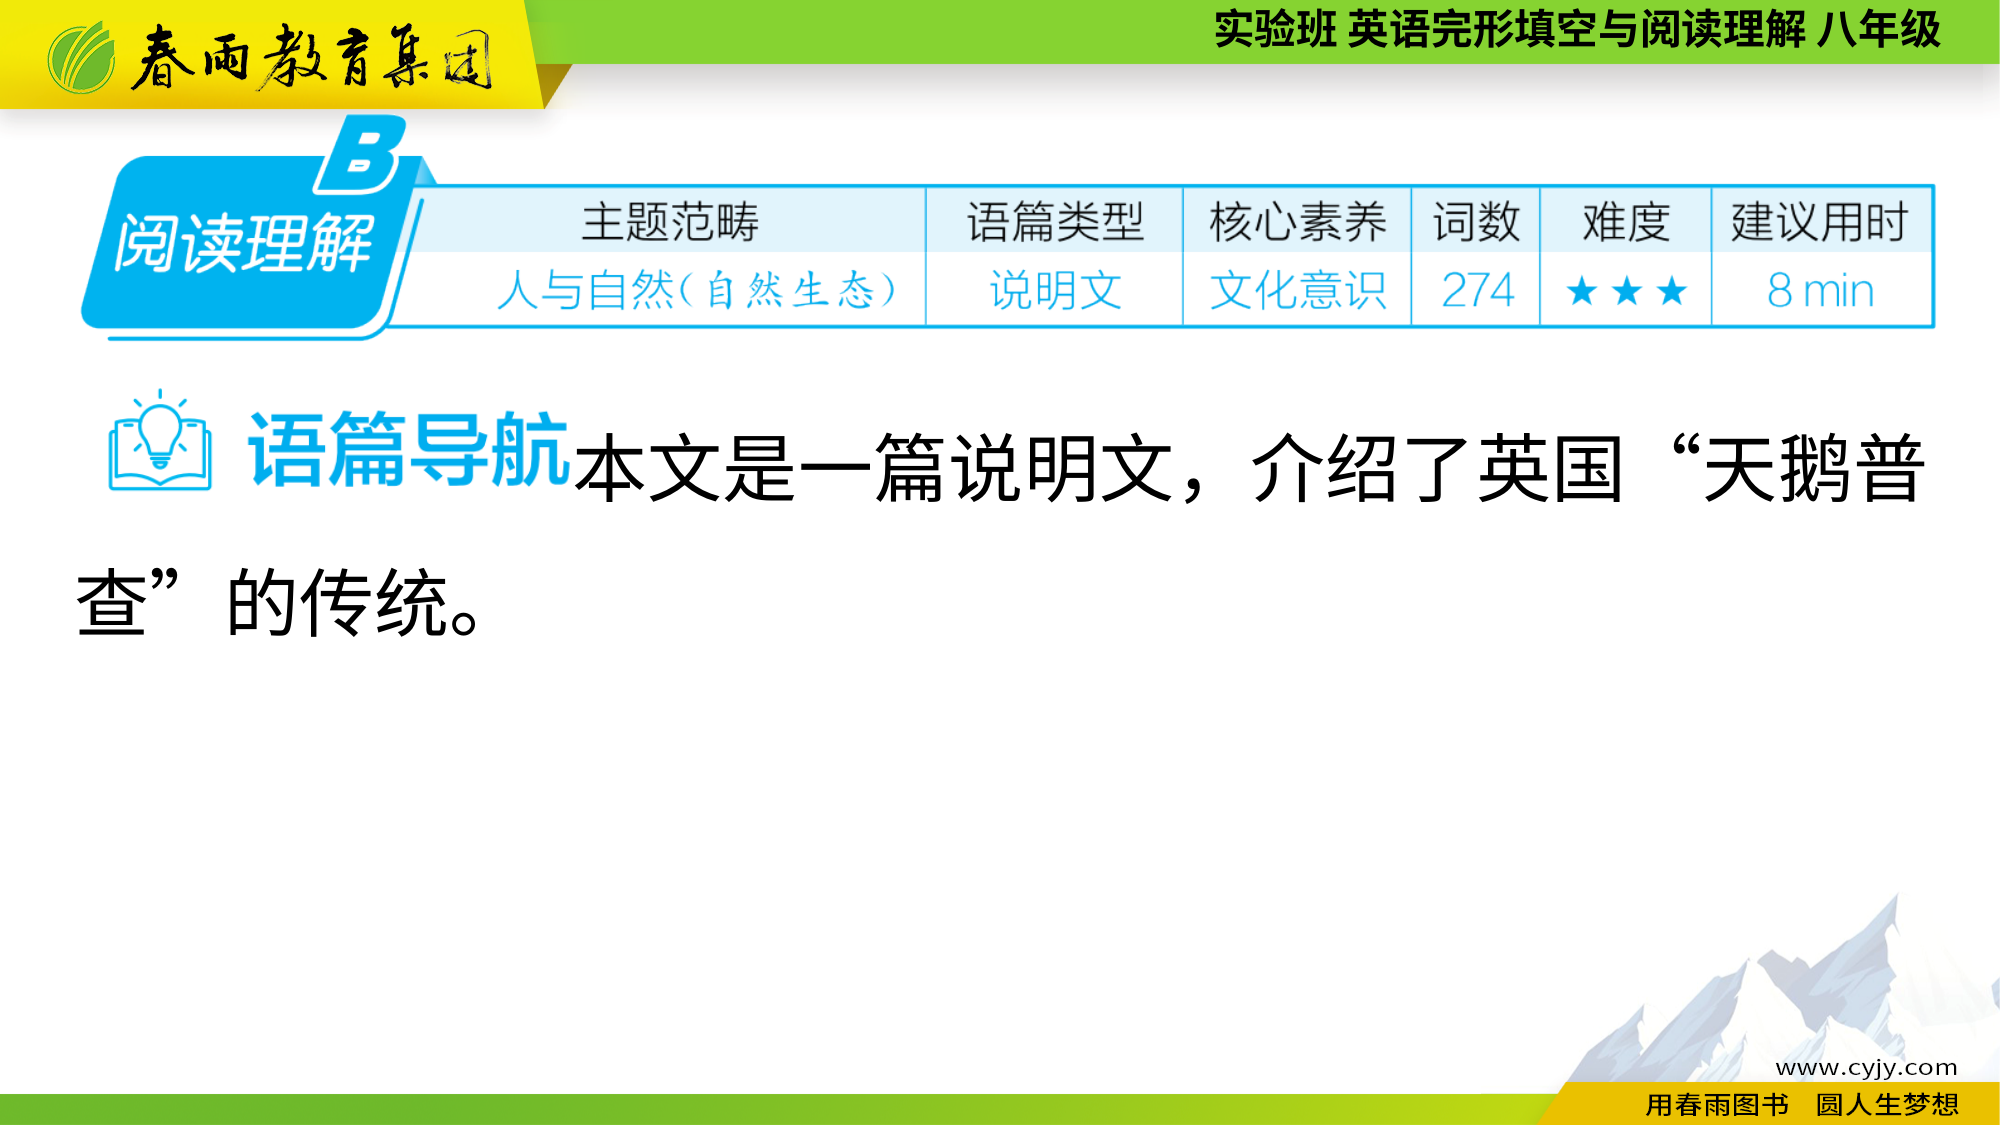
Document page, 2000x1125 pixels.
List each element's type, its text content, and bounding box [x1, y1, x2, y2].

picture [0, 0, 2000, 1125]
list 本文是一篇说明文，介绍了英国“天鹅普查”的传统。 [59, 369, 1944, 657]
